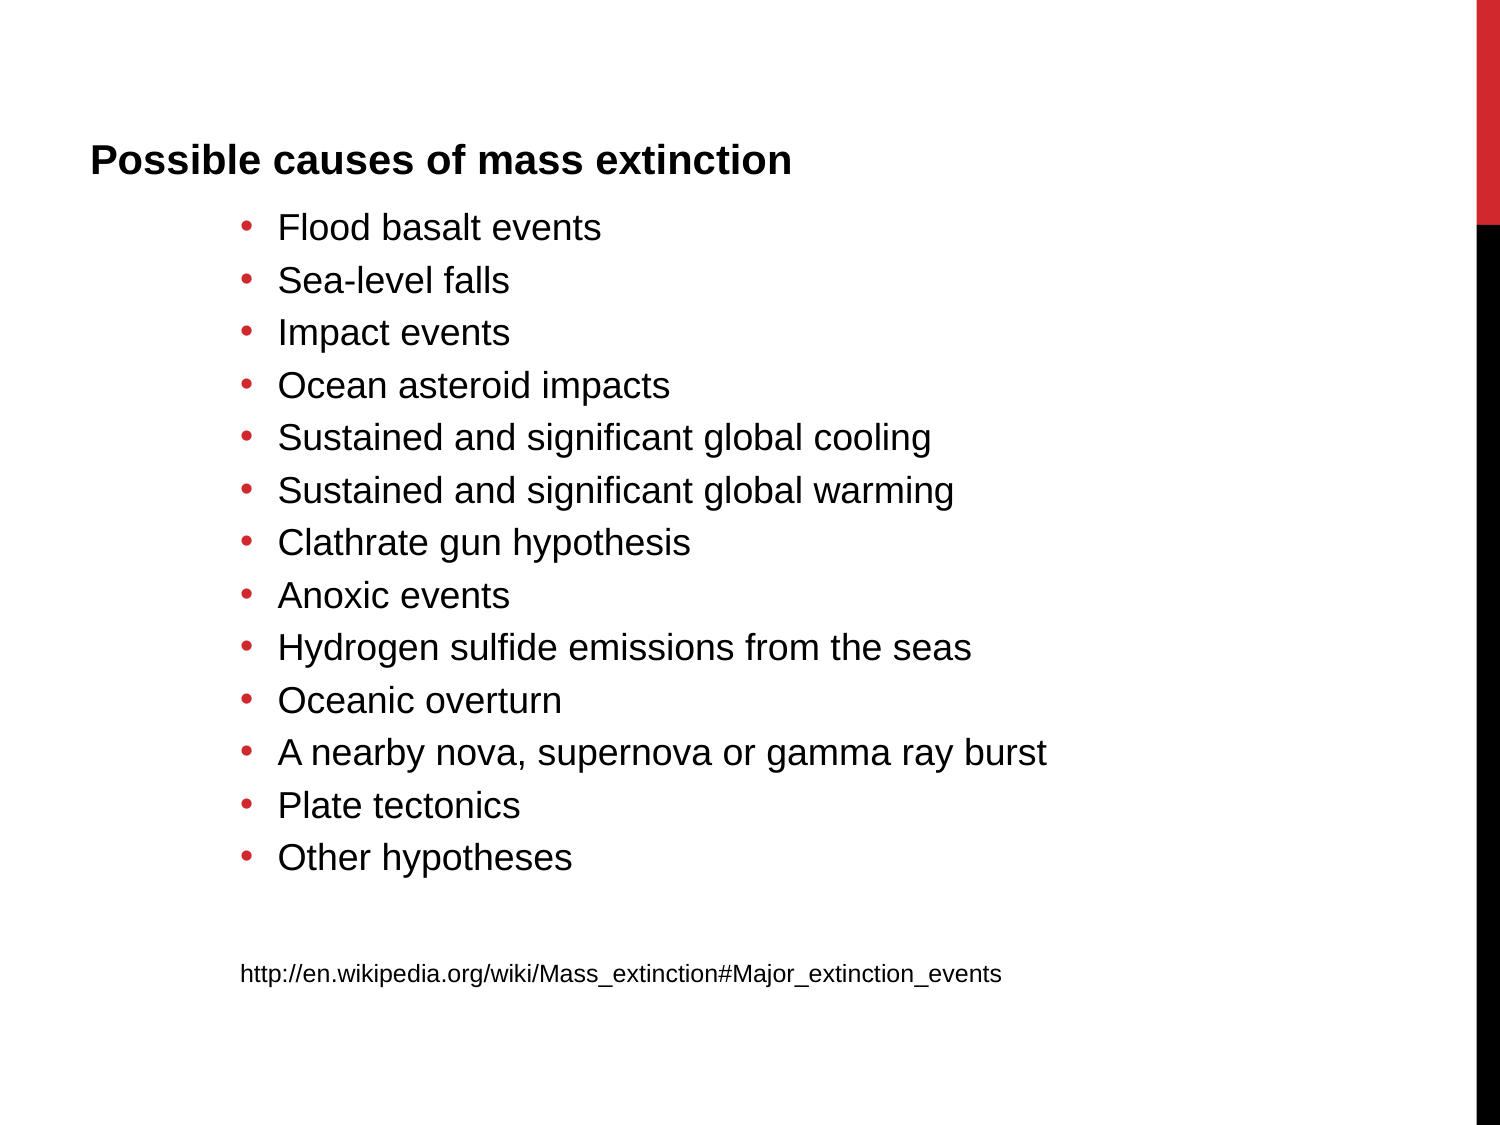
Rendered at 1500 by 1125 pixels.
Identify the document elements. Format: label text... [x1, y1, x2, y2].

list Possible causes of mass extinction Flood basalt events Sea-level falls Impact events Ocean asteroid impacts Sustained and significant global cooling Sustained and significant global warming Clathrate gun hypothesis Anoxic events Hydrogen sulfide emissions from the seas Oceanic overturn A nearby nova, supernova or gamma ray burst Plate tectonics Other hypotheses http://en.wikipedia.org/wiki/Mass_extinction#Major_extinction_events [75, 125, 1325, 1005]
